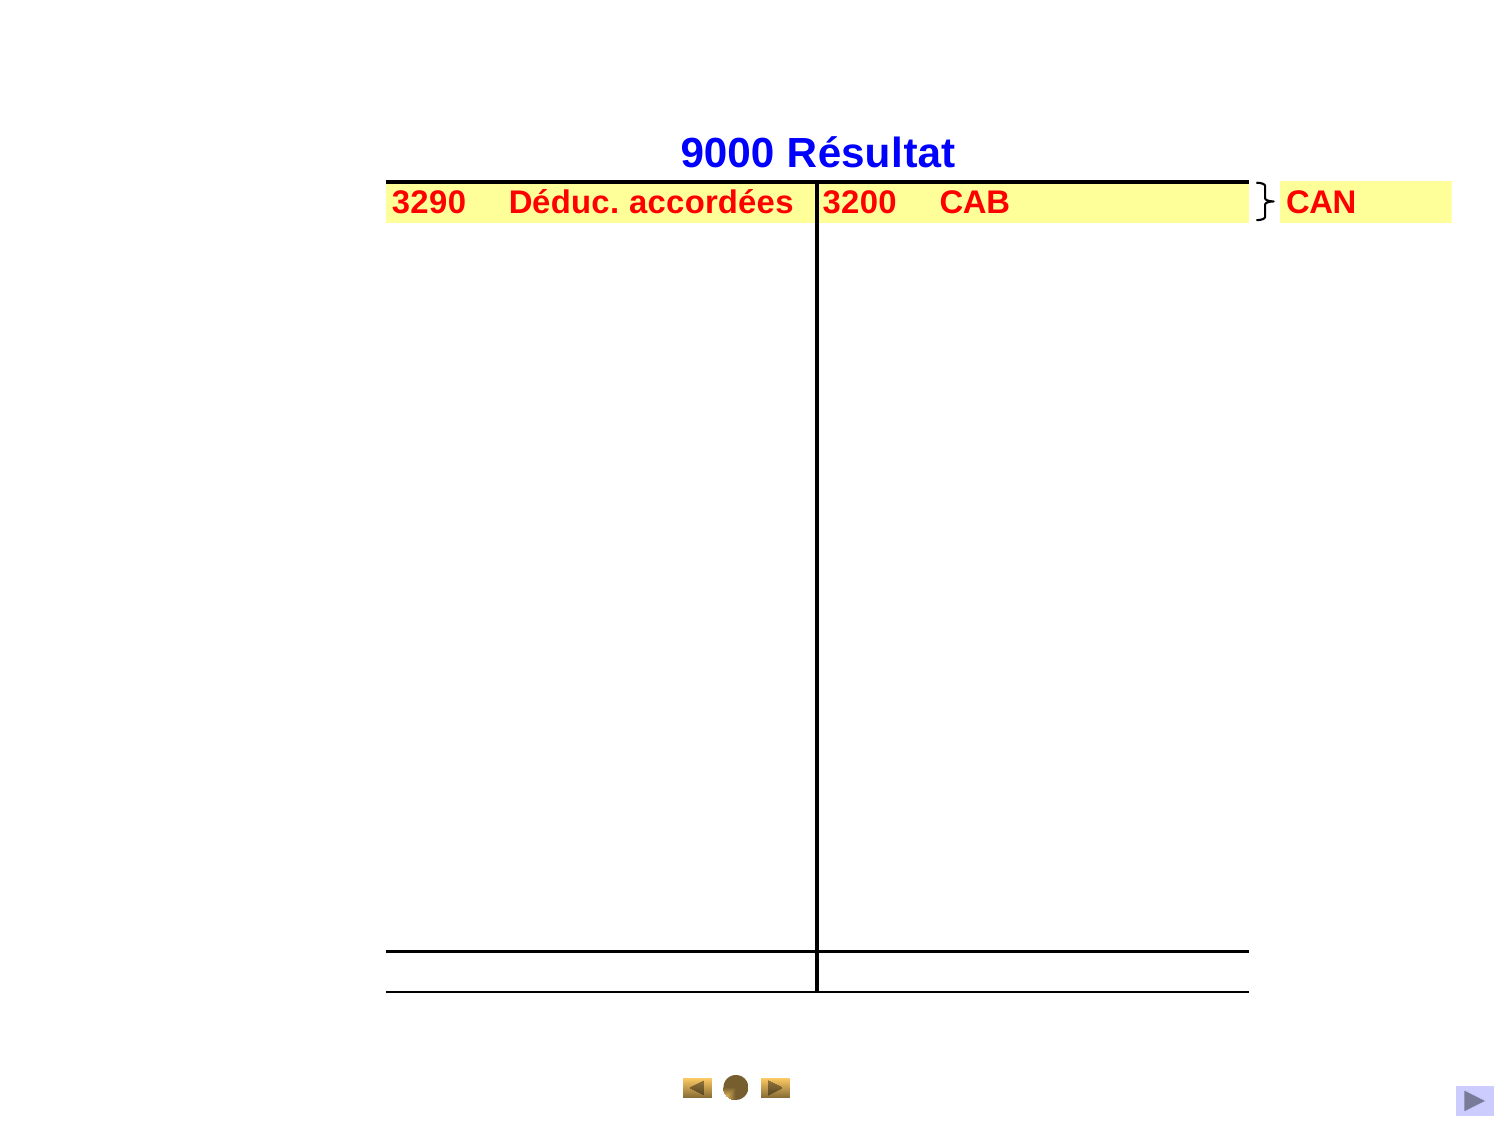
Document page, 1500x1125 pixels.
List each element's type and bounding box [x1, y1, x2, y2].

text_box [53, 124, 1454, 994]
text_box [1456, 1086, 1494, 1116]
